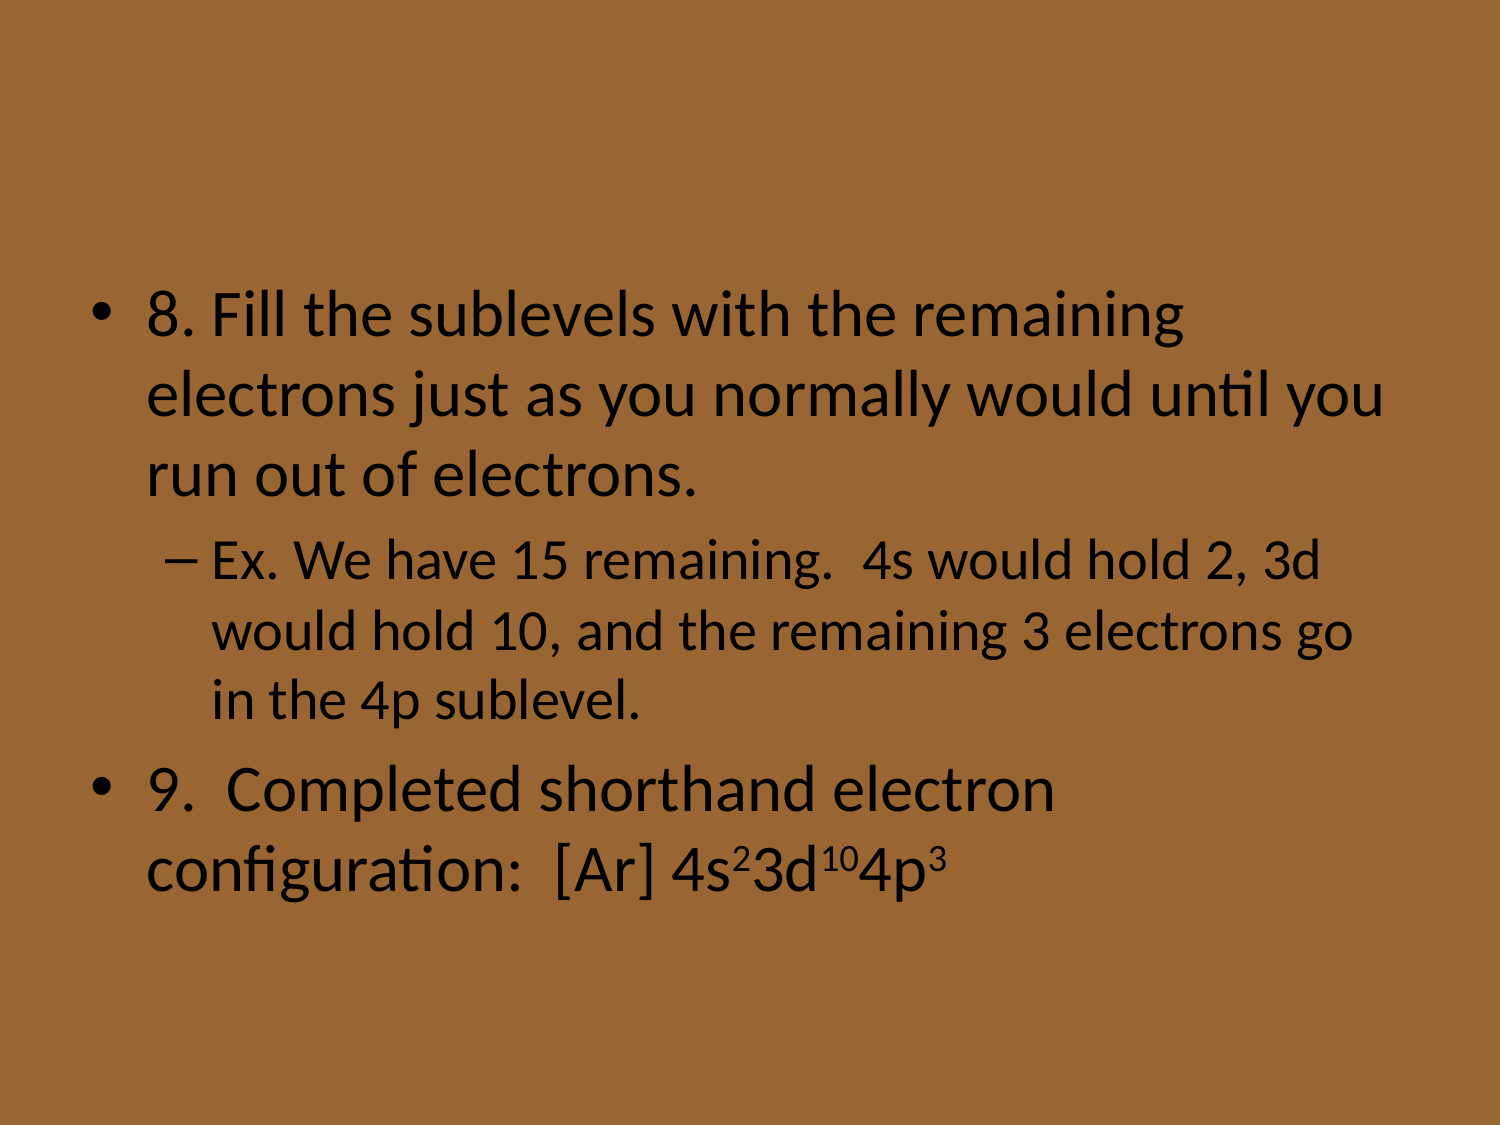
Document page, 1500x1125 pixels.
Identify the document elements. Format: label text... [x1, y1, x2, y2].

list 8. Fill the sublevels with the remaining electrons just as you normally would until you run out of electrons. Ex. We have 15 remaining. 4s would hold 2, 3d would hold 10, and the remaining 3 electrons go in the 4p sublevel. 9. Completed shorthand electron configuration: [Ar] 4s23d104p3 [75, 262, 1425, 1005]
